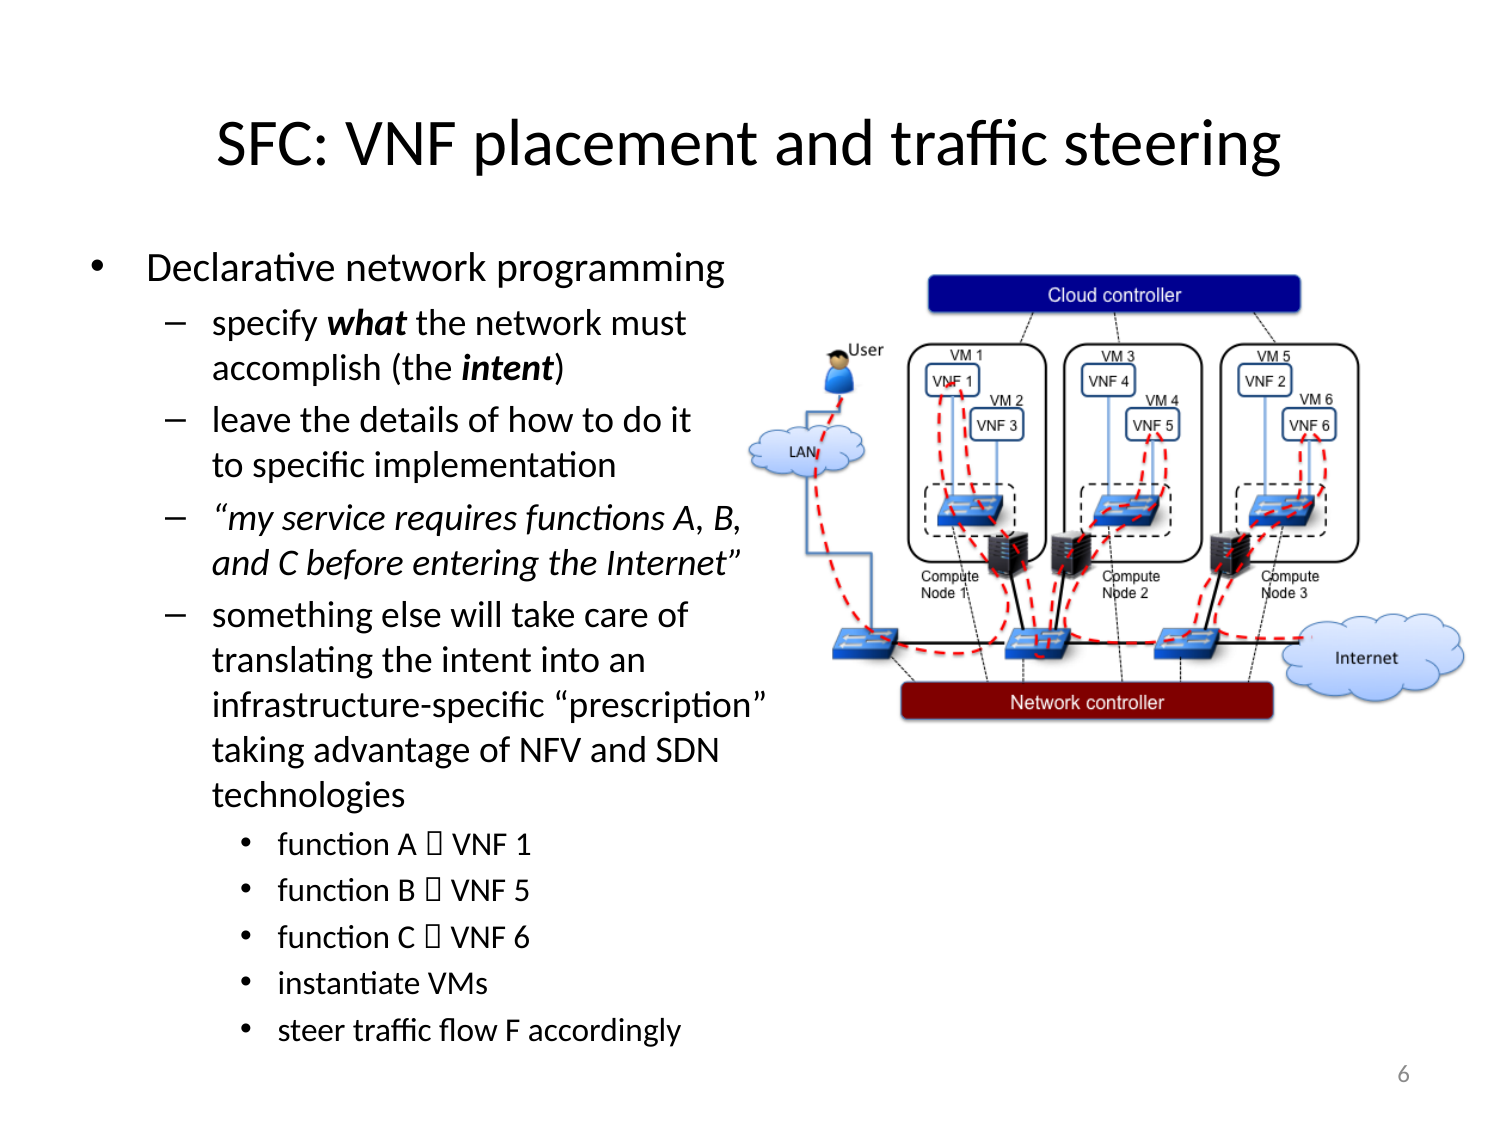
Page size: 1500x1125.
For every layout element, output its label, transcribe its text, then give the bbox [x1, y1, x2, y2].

text_box Declarative network programming specify what the network must accomplish (the intent) leave the details of how to do it to specific implementation “my service requires functions A, B, and C before entering the Internet” something else will take care of translating the intent into an infrastructure-specific “prescription” taking advantage of NFV and SDN technologies function A  VNF 1 function B  VNF 5 function C  VNF 6 instantiate VMs steer traffic flow F accordingly [75, 232, 787, 1084]
slide_number 6 [1074, 1042, 1425, 1103]
picture [743, 271, 1469, 726]
title SFC: VNF placement and traffic steering [75, 45, 1425, 233]
